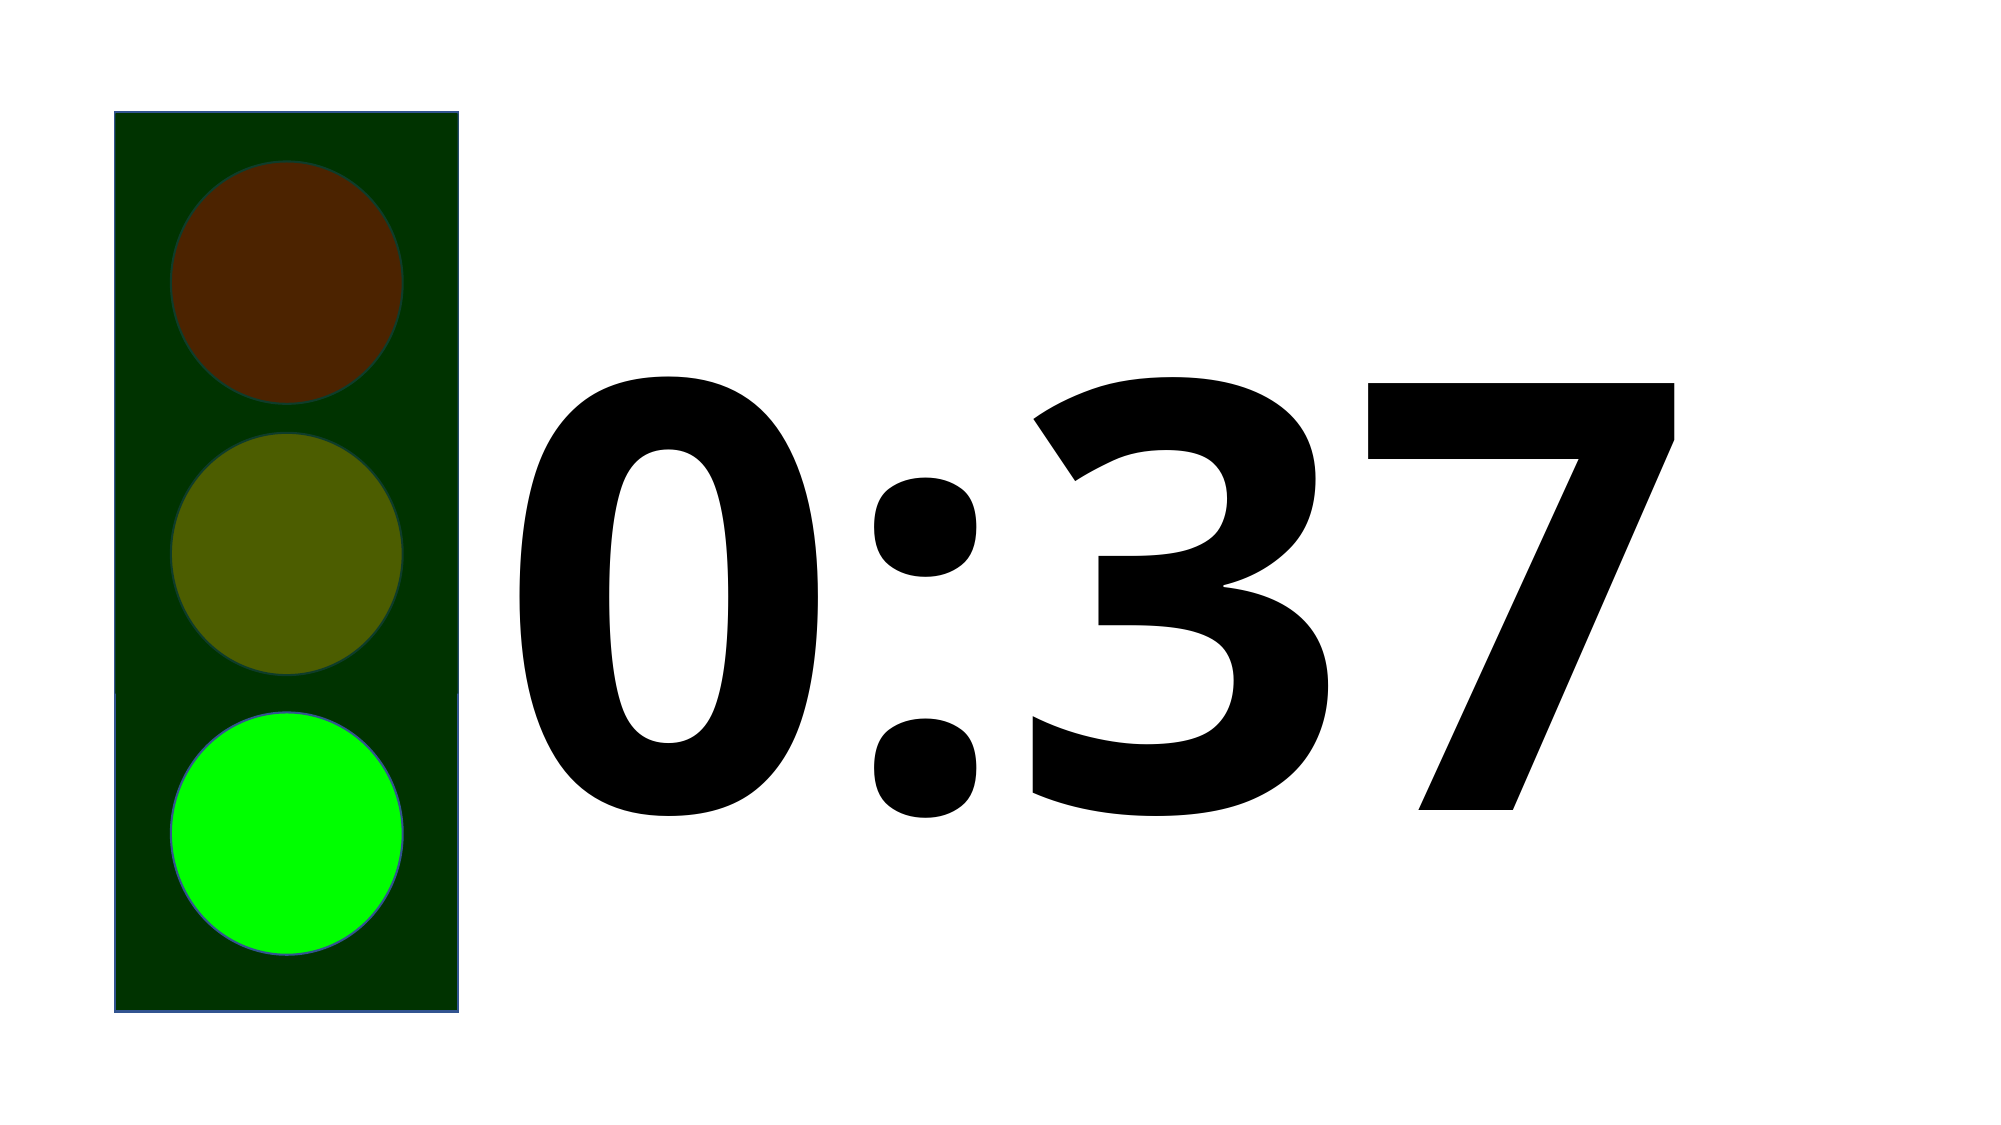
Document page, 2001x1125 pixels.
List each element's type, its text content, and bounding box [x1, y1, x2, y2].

text_box [114, 695, 459, 1013]
text_box 0:37 [483, 204, 1924, 938]
text_box [114, 112, 459, 695]
text_box [169, 711, 404, 956]
